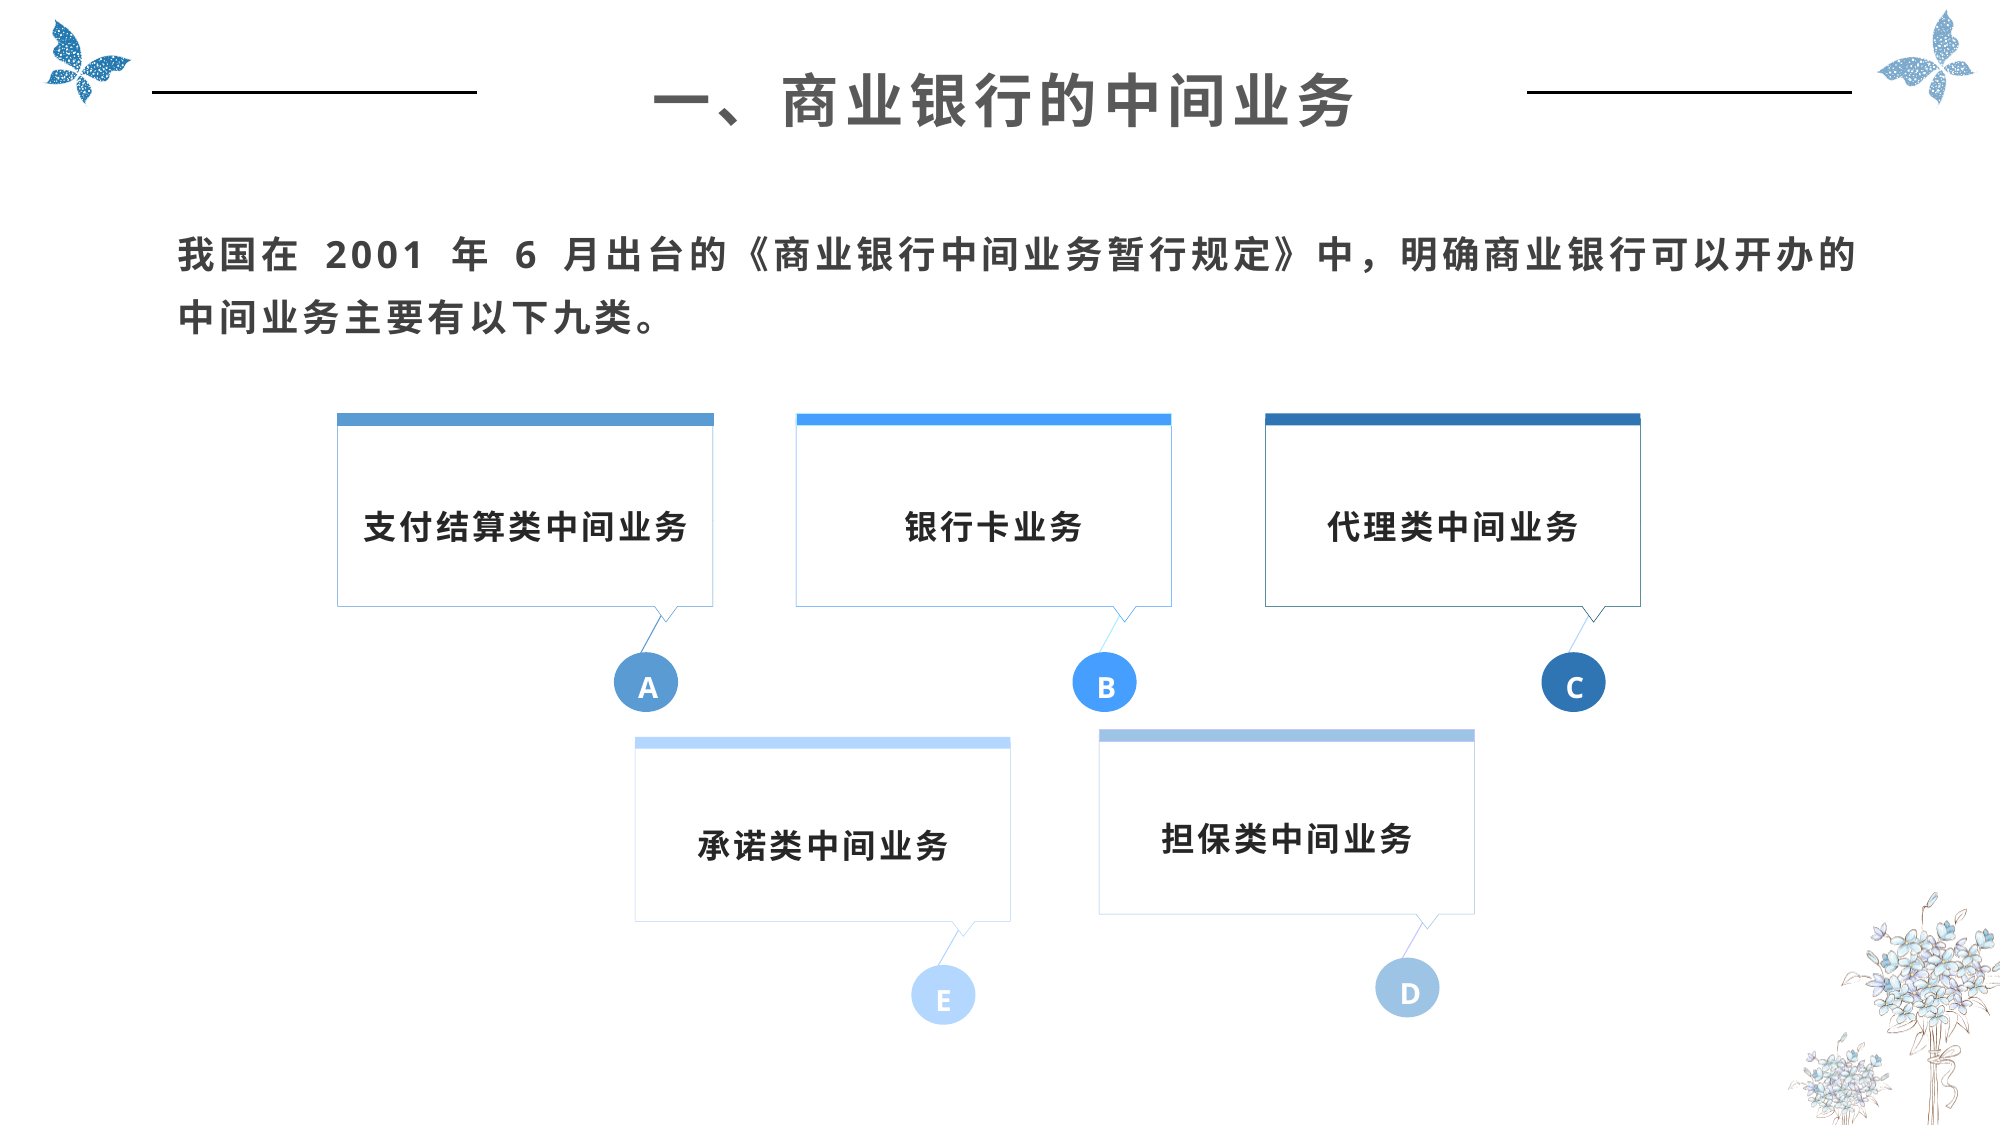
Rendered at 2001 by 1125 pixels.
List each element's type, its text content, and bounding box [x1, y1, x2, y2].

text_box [795, 413, 1172, 712]
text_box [151, 55, 1852, 142]
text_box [337, 413, 713, 712]
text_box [1099, 729, 1475, 1018]
text_box 我国在 2001 年 6 月出台的《商业银行中间业务暂行规定》中，明确商业银行可以开办的中间业务主要有以下九类。 [161, 208, 1874, 342]
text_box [635, 736, 1011, 1025]
picture [1788, 892, 2000, 1125]
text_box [1265, 413, 1641, 712]
